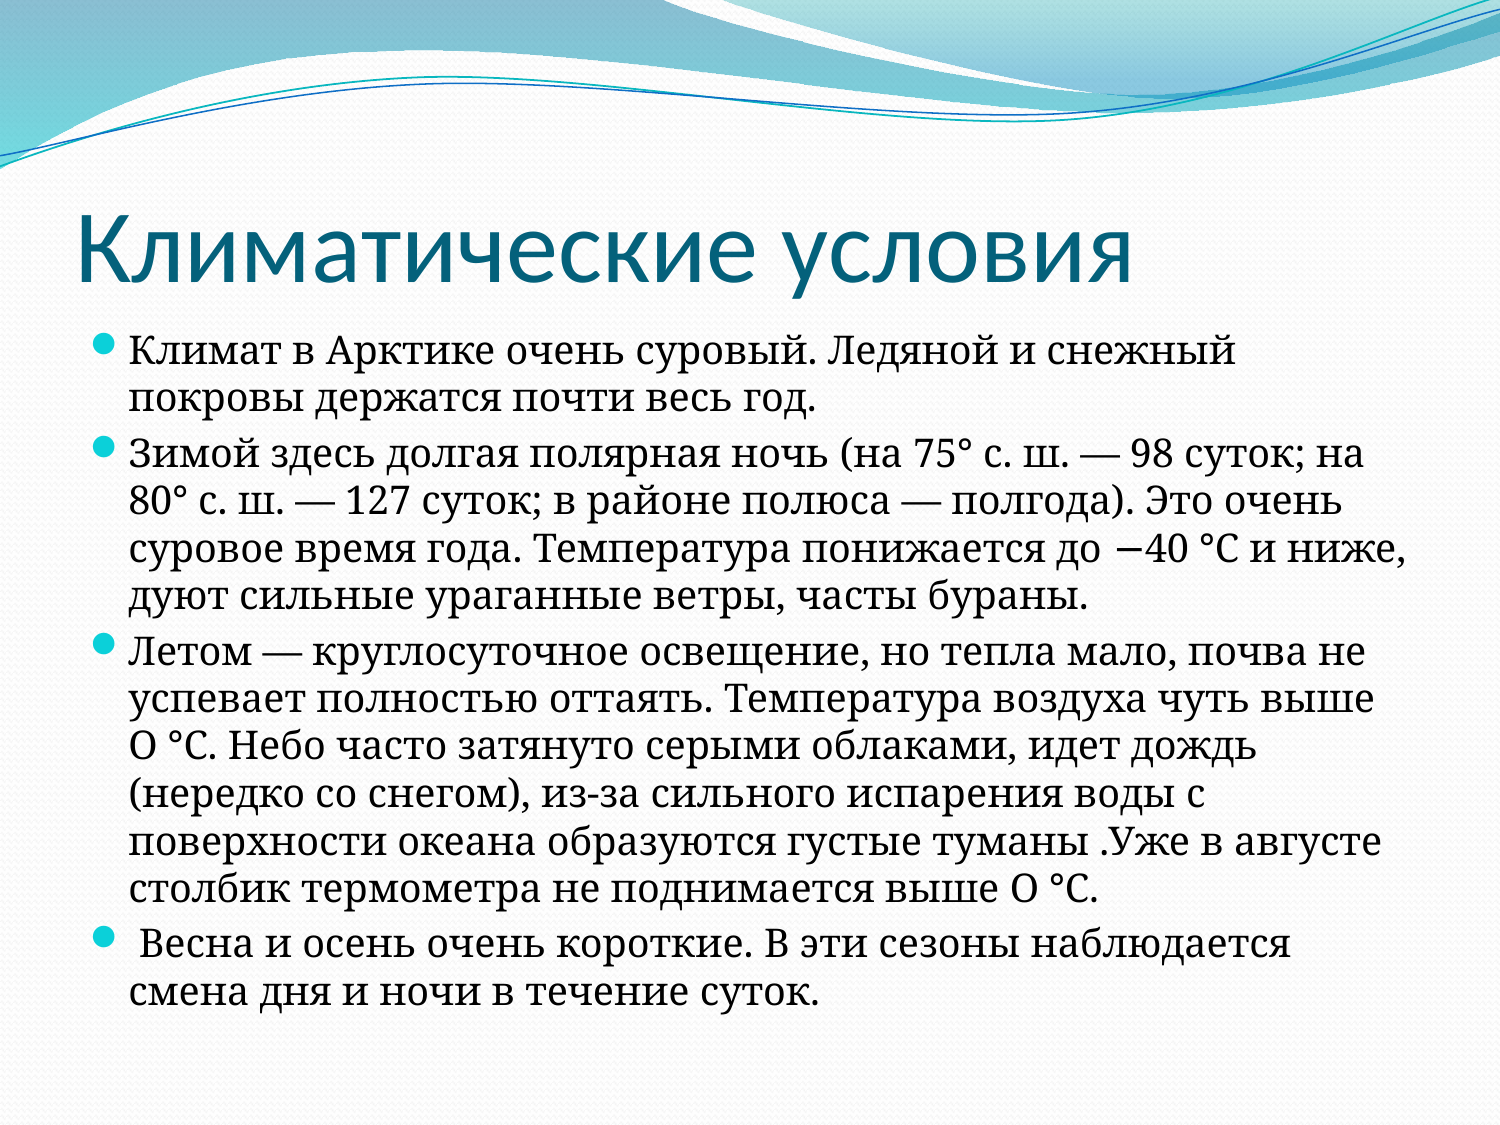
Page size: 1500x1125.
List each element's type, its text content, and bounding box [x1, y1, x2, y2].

list Климат в Арктике очень суровый. Ледяной и снежный покровы держатся почти весь год. Зимой здесь долгая полярная ночь (на 75° с. ш. — 98 суток; на 80° с. ш. — 127 суток; в районе полюса — полгода). Это очень суровое время года. Температура понижается до −40 °C и ниже, дуют сильные ураганные ветры, часты бураны. Летом — круглосуточное освещение, но тепла мало, почва не успевает полностью оттаять. Температура воздуха чуть выше О °С. Небо часто затянуто серыми облаками, идет дождь (нередко со снегом), из-за сильного испарения воды с поверхности океана образуются густые туманы .Уже в августе столбик термометра не поднимается выше О °С. Весна и осень очень короткие. В эти сезоны наблюдается смена дня и ночи в течение суток. [75, 317, 1425, 1038]
title Климатические условия [75, 115, 1425, 303]
